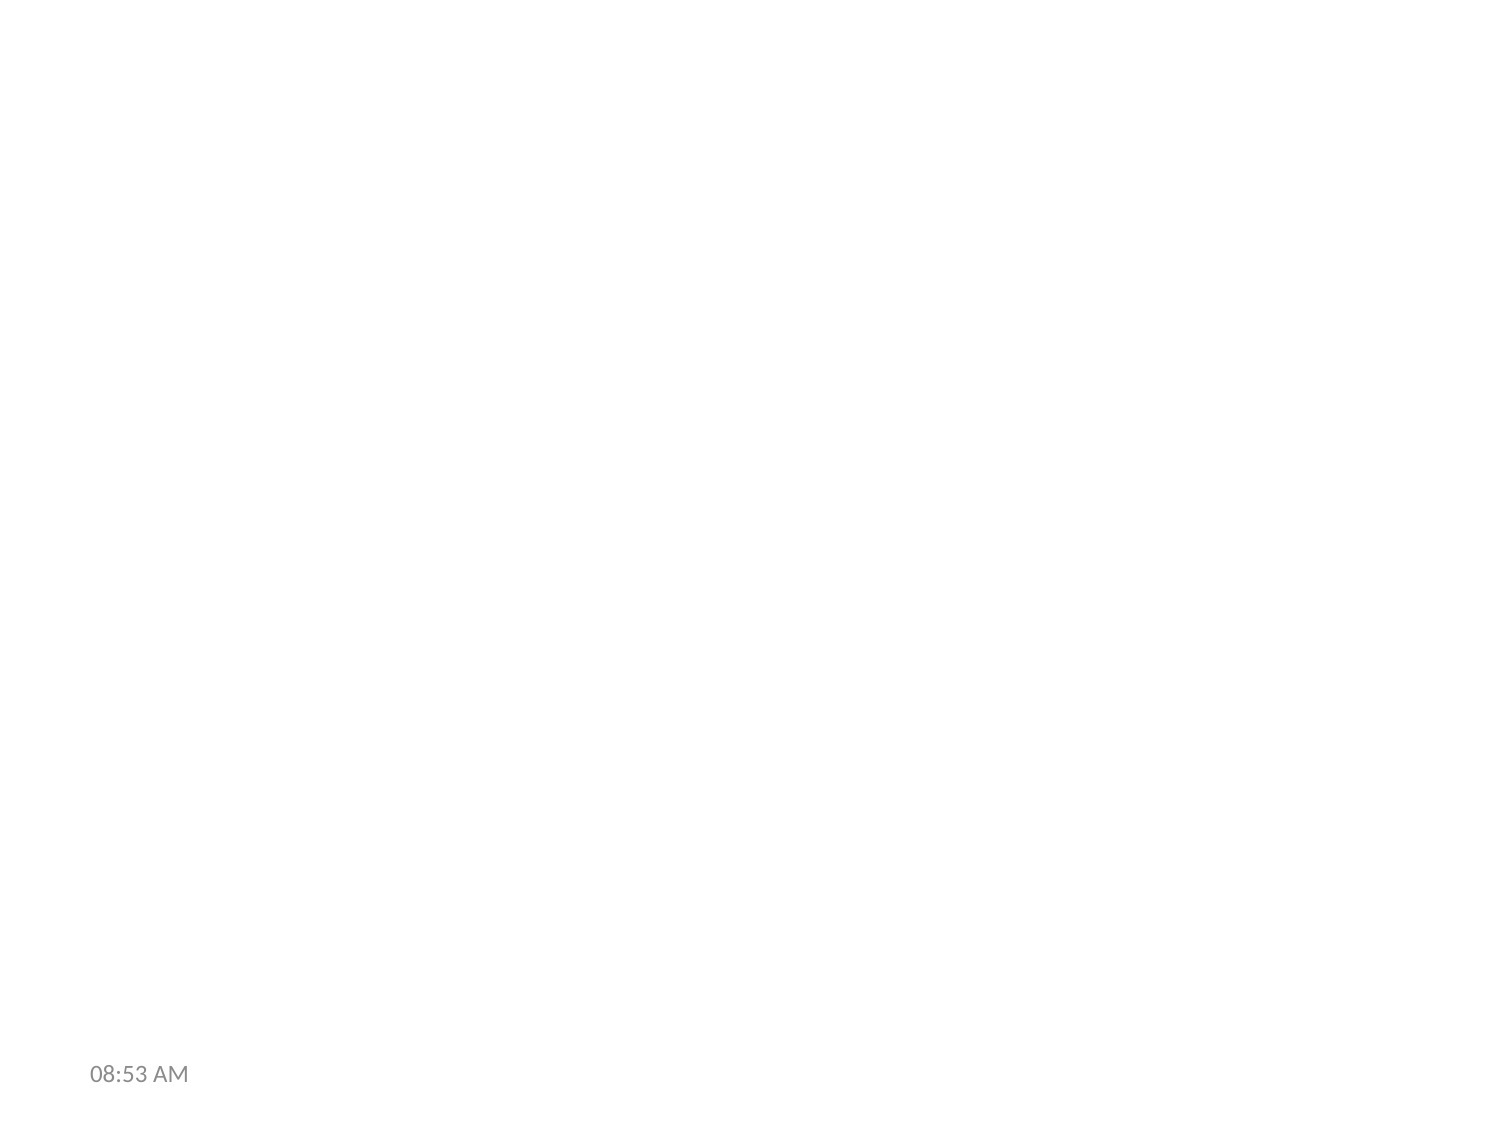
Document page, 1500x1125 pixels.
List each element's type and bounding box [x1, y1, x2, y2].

slide_number [75, 1042, 425, 1103]
